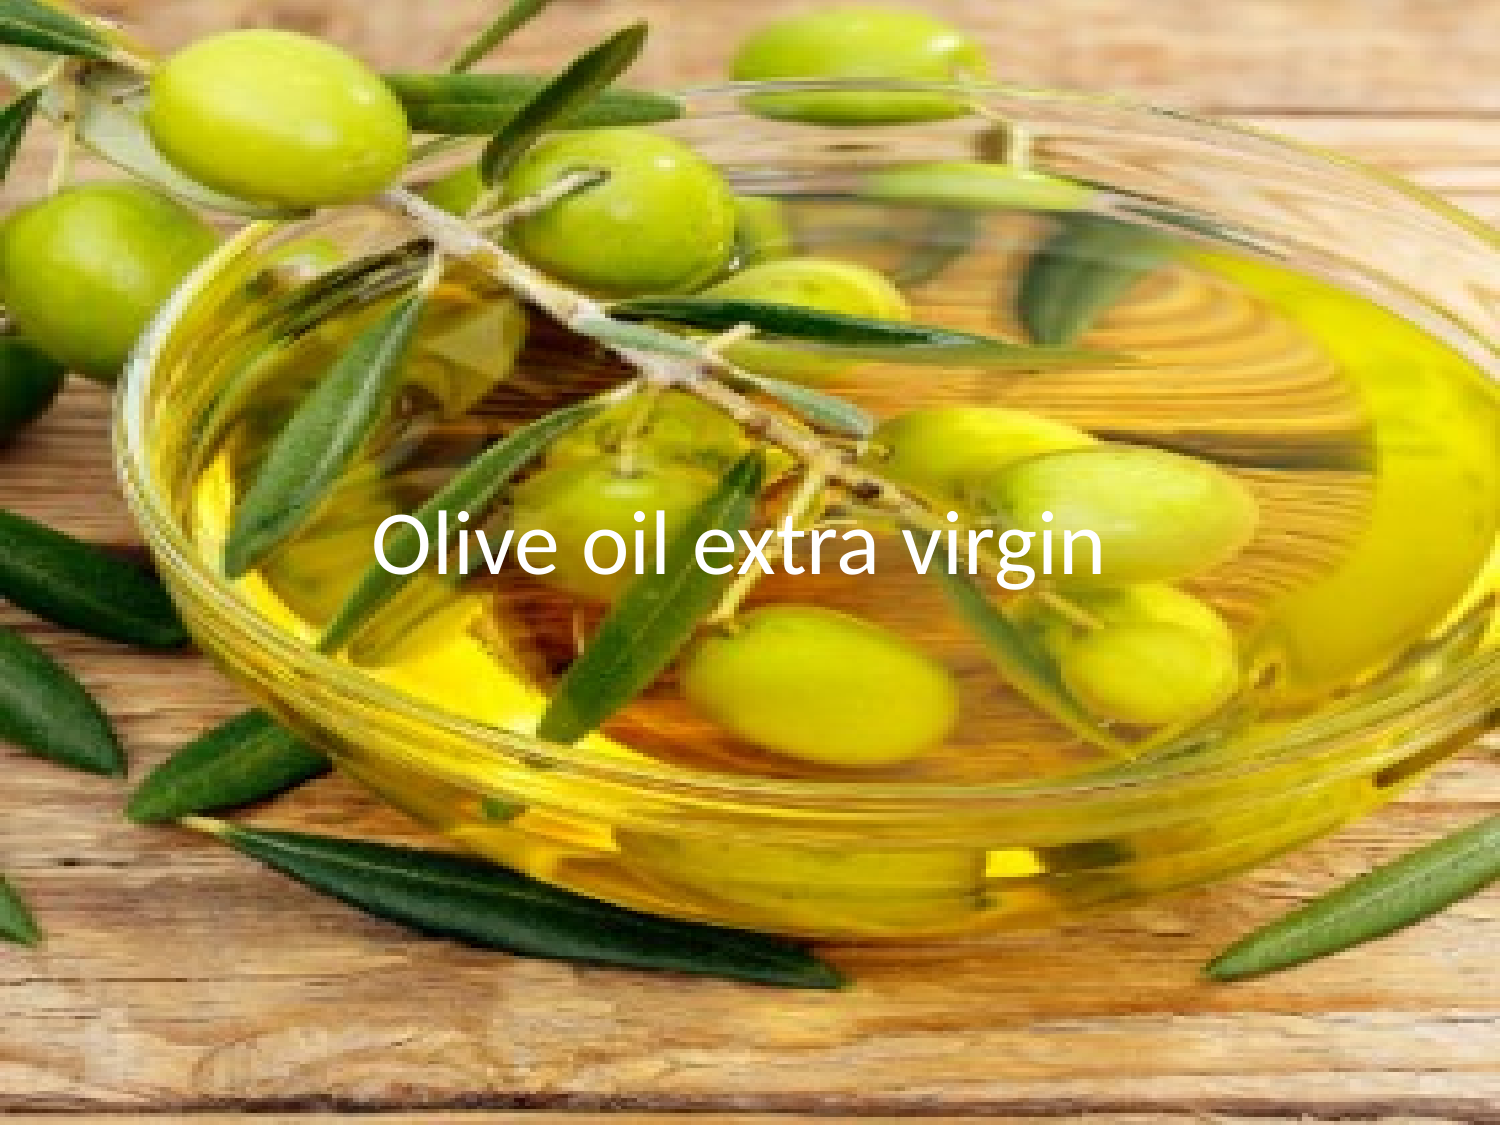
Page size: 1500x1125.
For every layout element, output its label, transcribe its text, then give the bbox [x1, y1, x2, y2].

picture [0, 0, 1500, 1125]
title Olive oil extra virgin [64, 444, 1415, 632]
